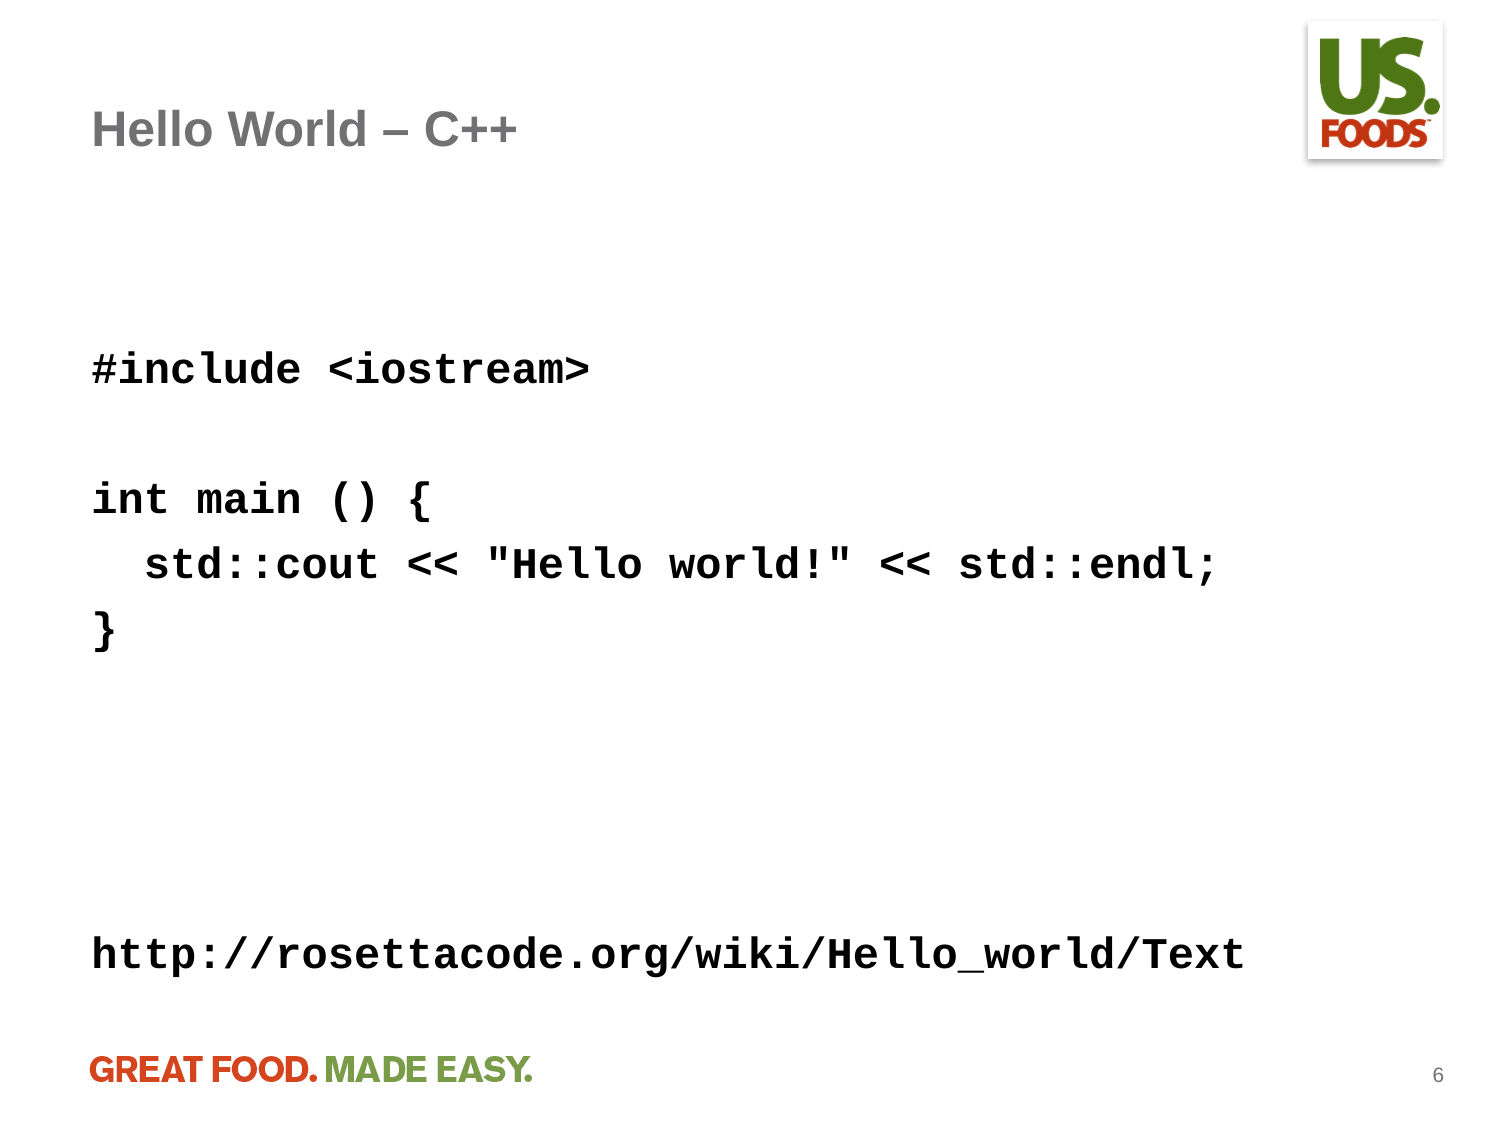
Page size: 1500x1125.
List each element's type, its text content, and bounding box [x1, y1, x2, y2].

picture [1320, 37, 1440, 148]
title Hello World – C++ [91, 16, 1277, 157]
list #include <iostream> int main () { std::cout << "Hello world!" << std::endl; } http://rosettacode.org/wiki/Hello_world/Text [91, 209, 1421, 885]
picture [66, 1018, 557, 1117]
